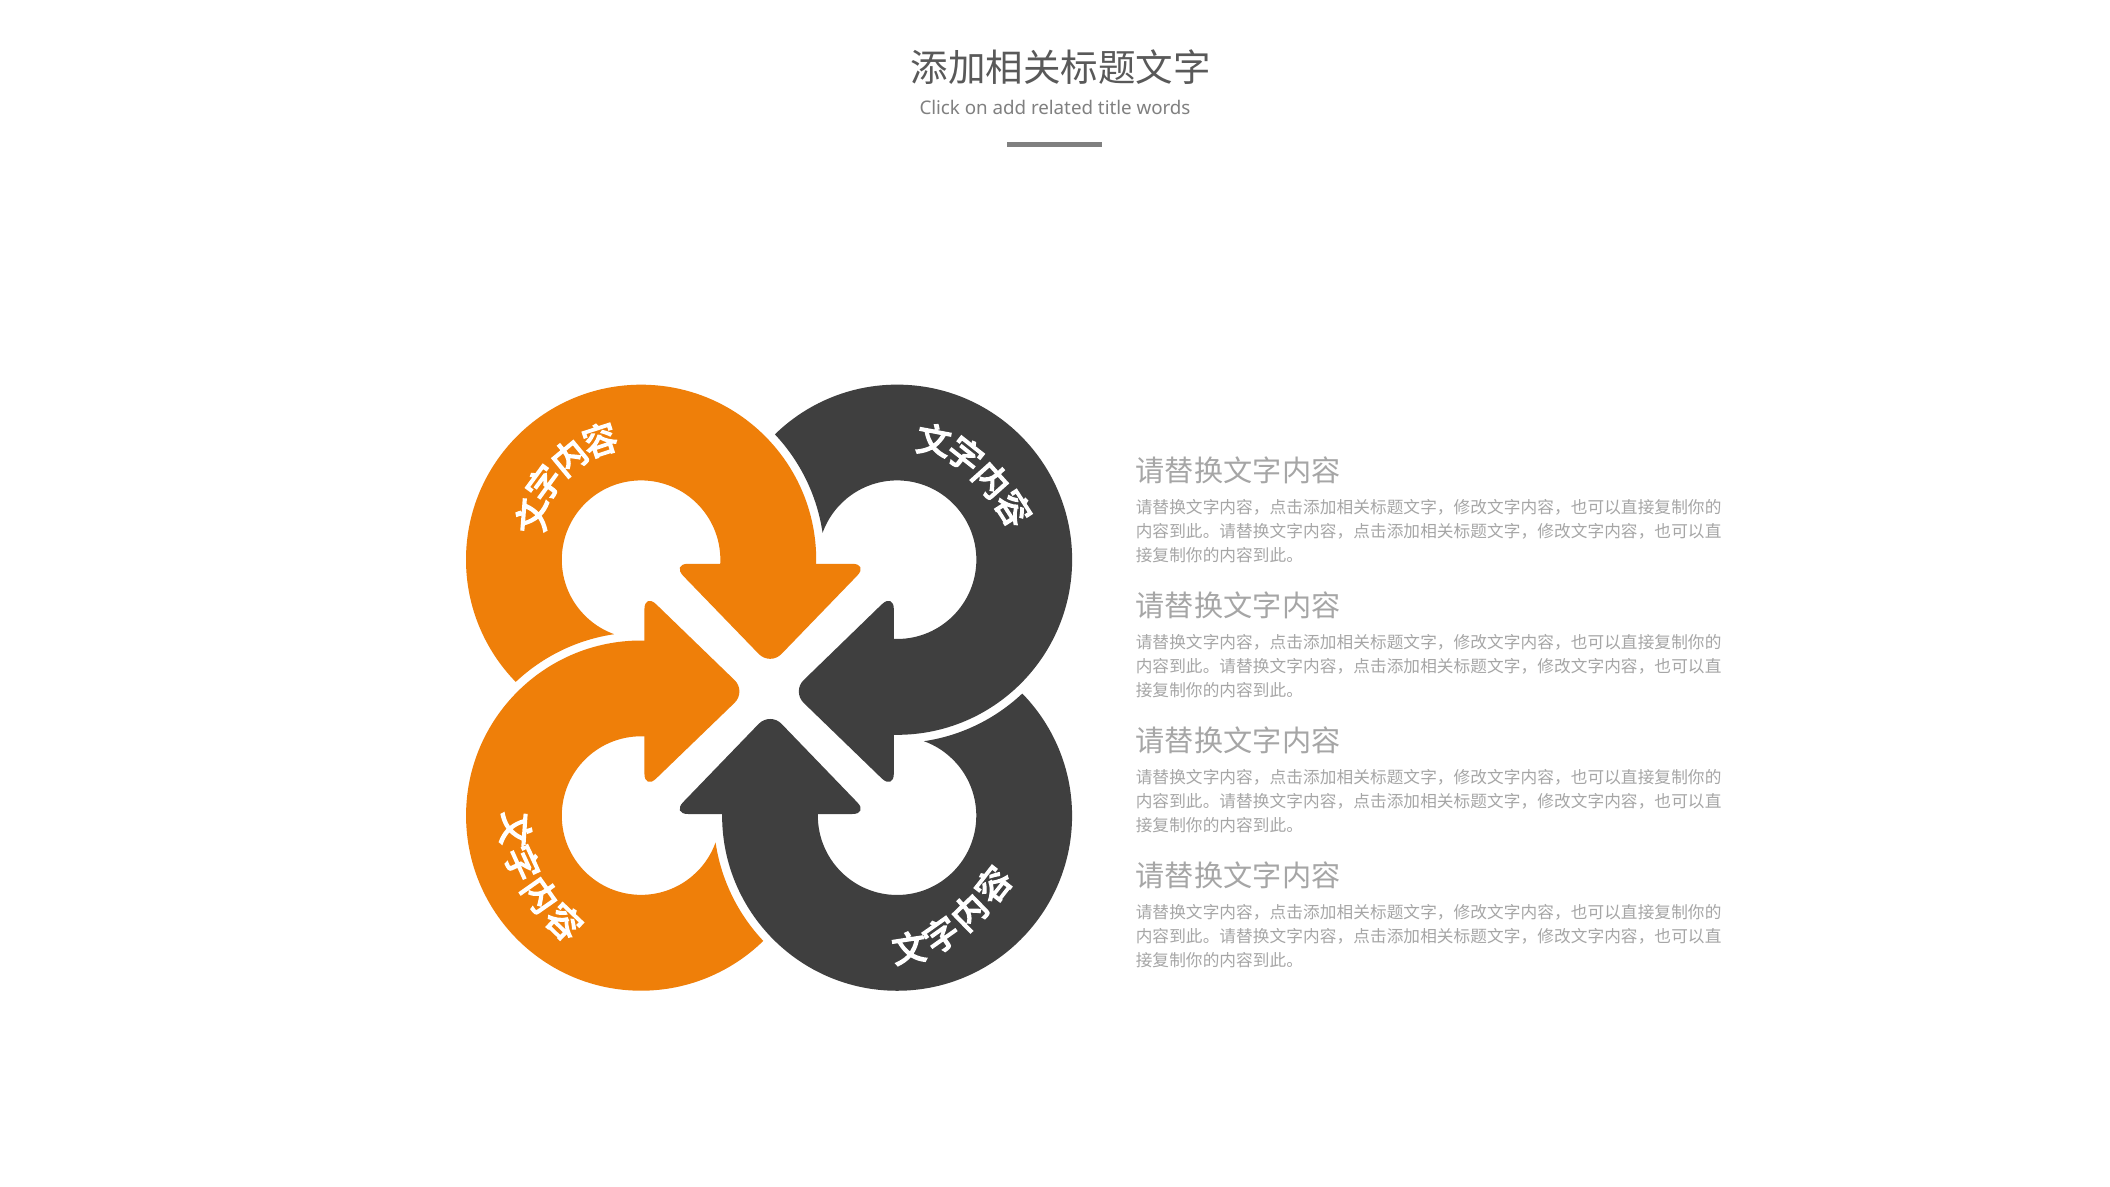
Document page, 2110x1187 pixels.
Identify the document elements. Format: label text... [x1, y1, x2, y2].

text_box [1135, 444, 1728, 566]
text_box 添加相关标题文字 [877, 37, 1245, 95]
text_box Click on add related title words [877, 89, 1232, 124]
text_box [1135, 715, 1728, 836]
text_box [1135, 850, 1728, 971]
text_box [1135, 580, 1728, 701]
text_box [466, 384, 1073, 991]
